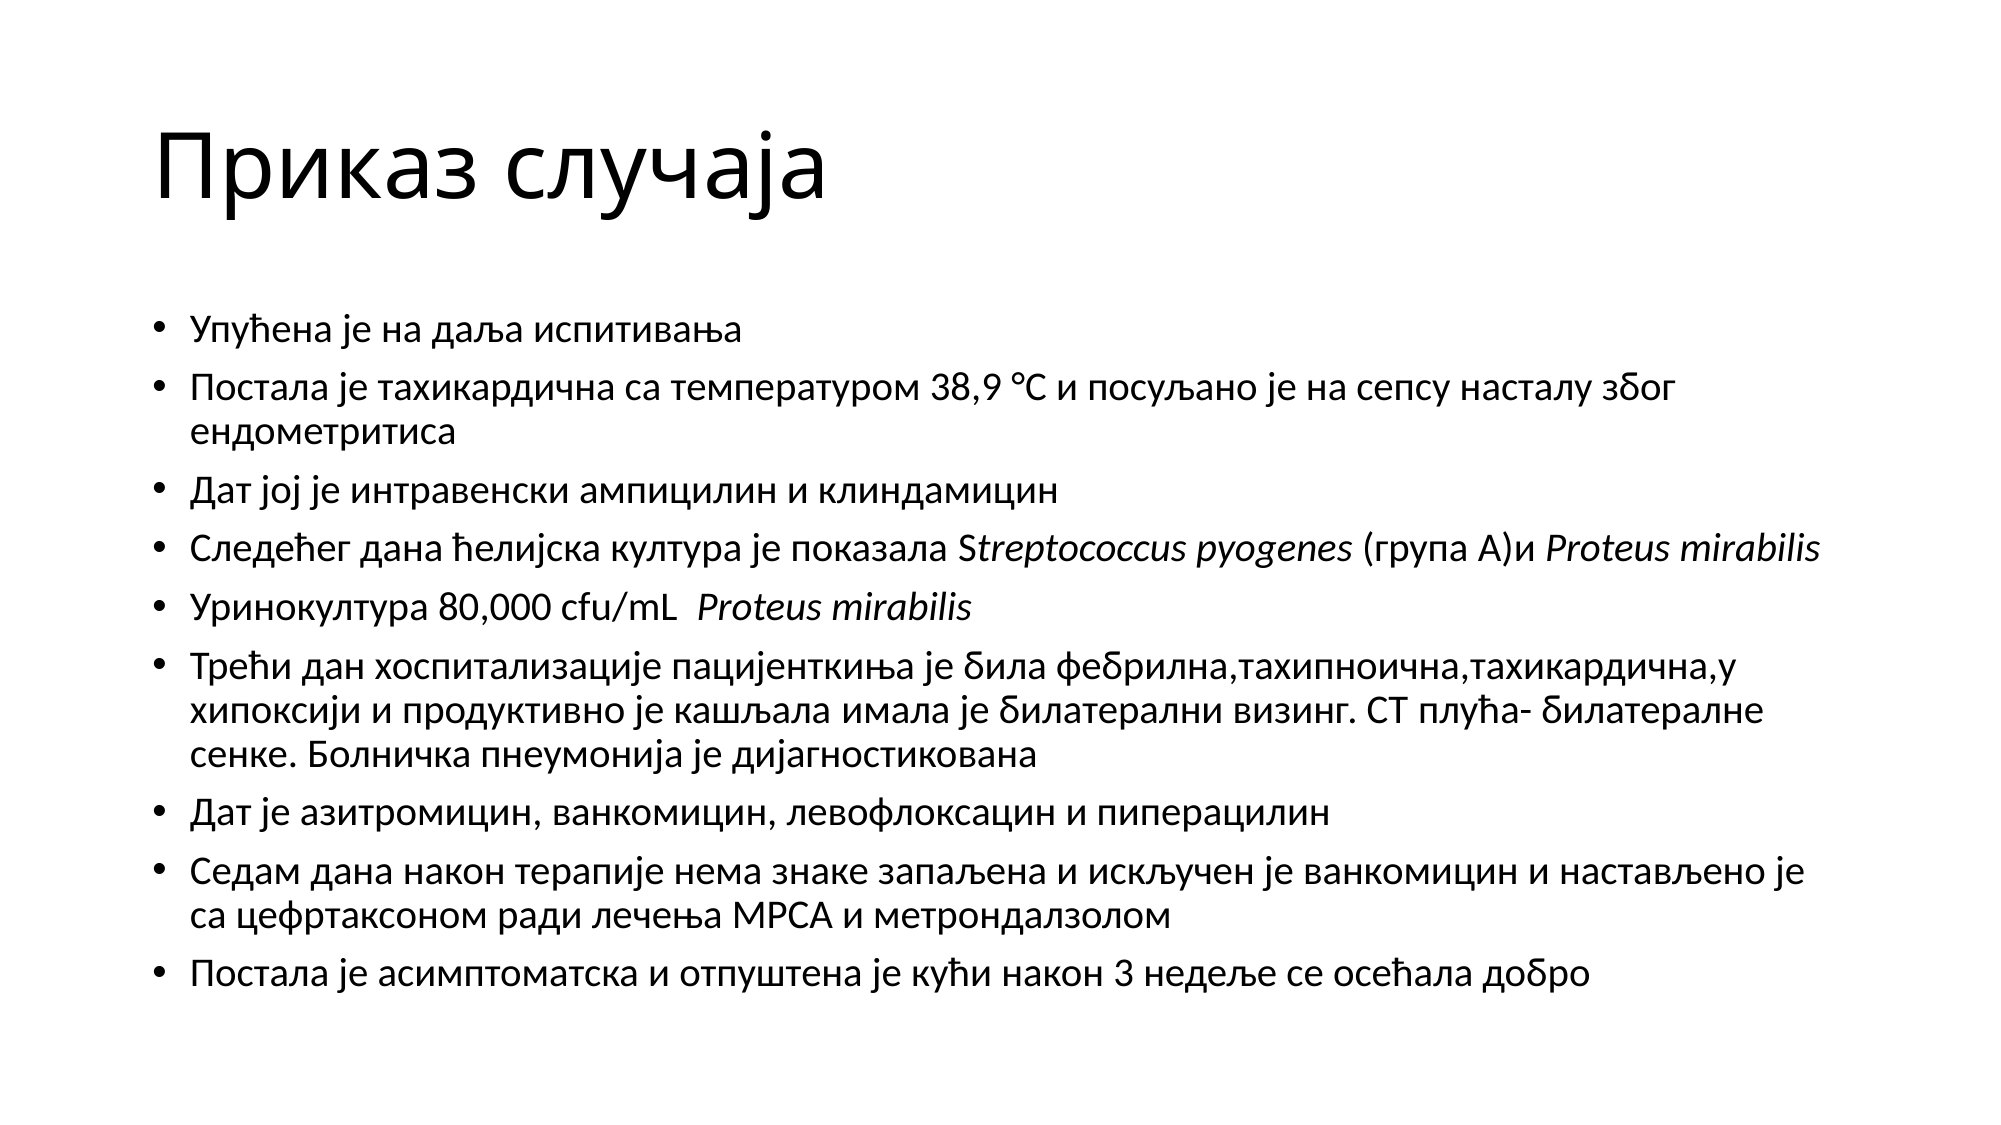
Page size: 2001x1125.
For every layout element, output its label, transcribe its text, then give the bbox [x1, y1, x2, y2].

list Упућена је на даља испитивања Постала је тахикардична са температуром 38,9 °С и посуљано је на сепсу насталу због ендометритиса Дат јој је интравенски ампицилин и клиндамицин Следећег дана ћелијска култура је показала Streptococcus pyogenes (група A)и Proteus mirabilis Уринокултура 80,000 cfu/mL Proteus mirabilis Трећи дан хоспитализације пацијенткиња је била фебрилна,тахипноична,тахикардична,у хипоксији и продуктивно је кашљала имала је билатерални визинг. СТ плућа- билатералне сенке. Болничка пнеумонија је дијагностикована Дат је азитромицин, ванкомицин, левофлоксацин и пиперацилин Седам дана након терапије нема знаке запаљена и искључен је ванкомицин и настављено је са цефртаксоном ради лечења МРСА и метрондалзолом Постала је асимптоматска и отпуштена је кући након 3 недеље се осећала добро [137, 299, 1863, 1014]
title Приказ случаја [137, 59, 1863, 278]
